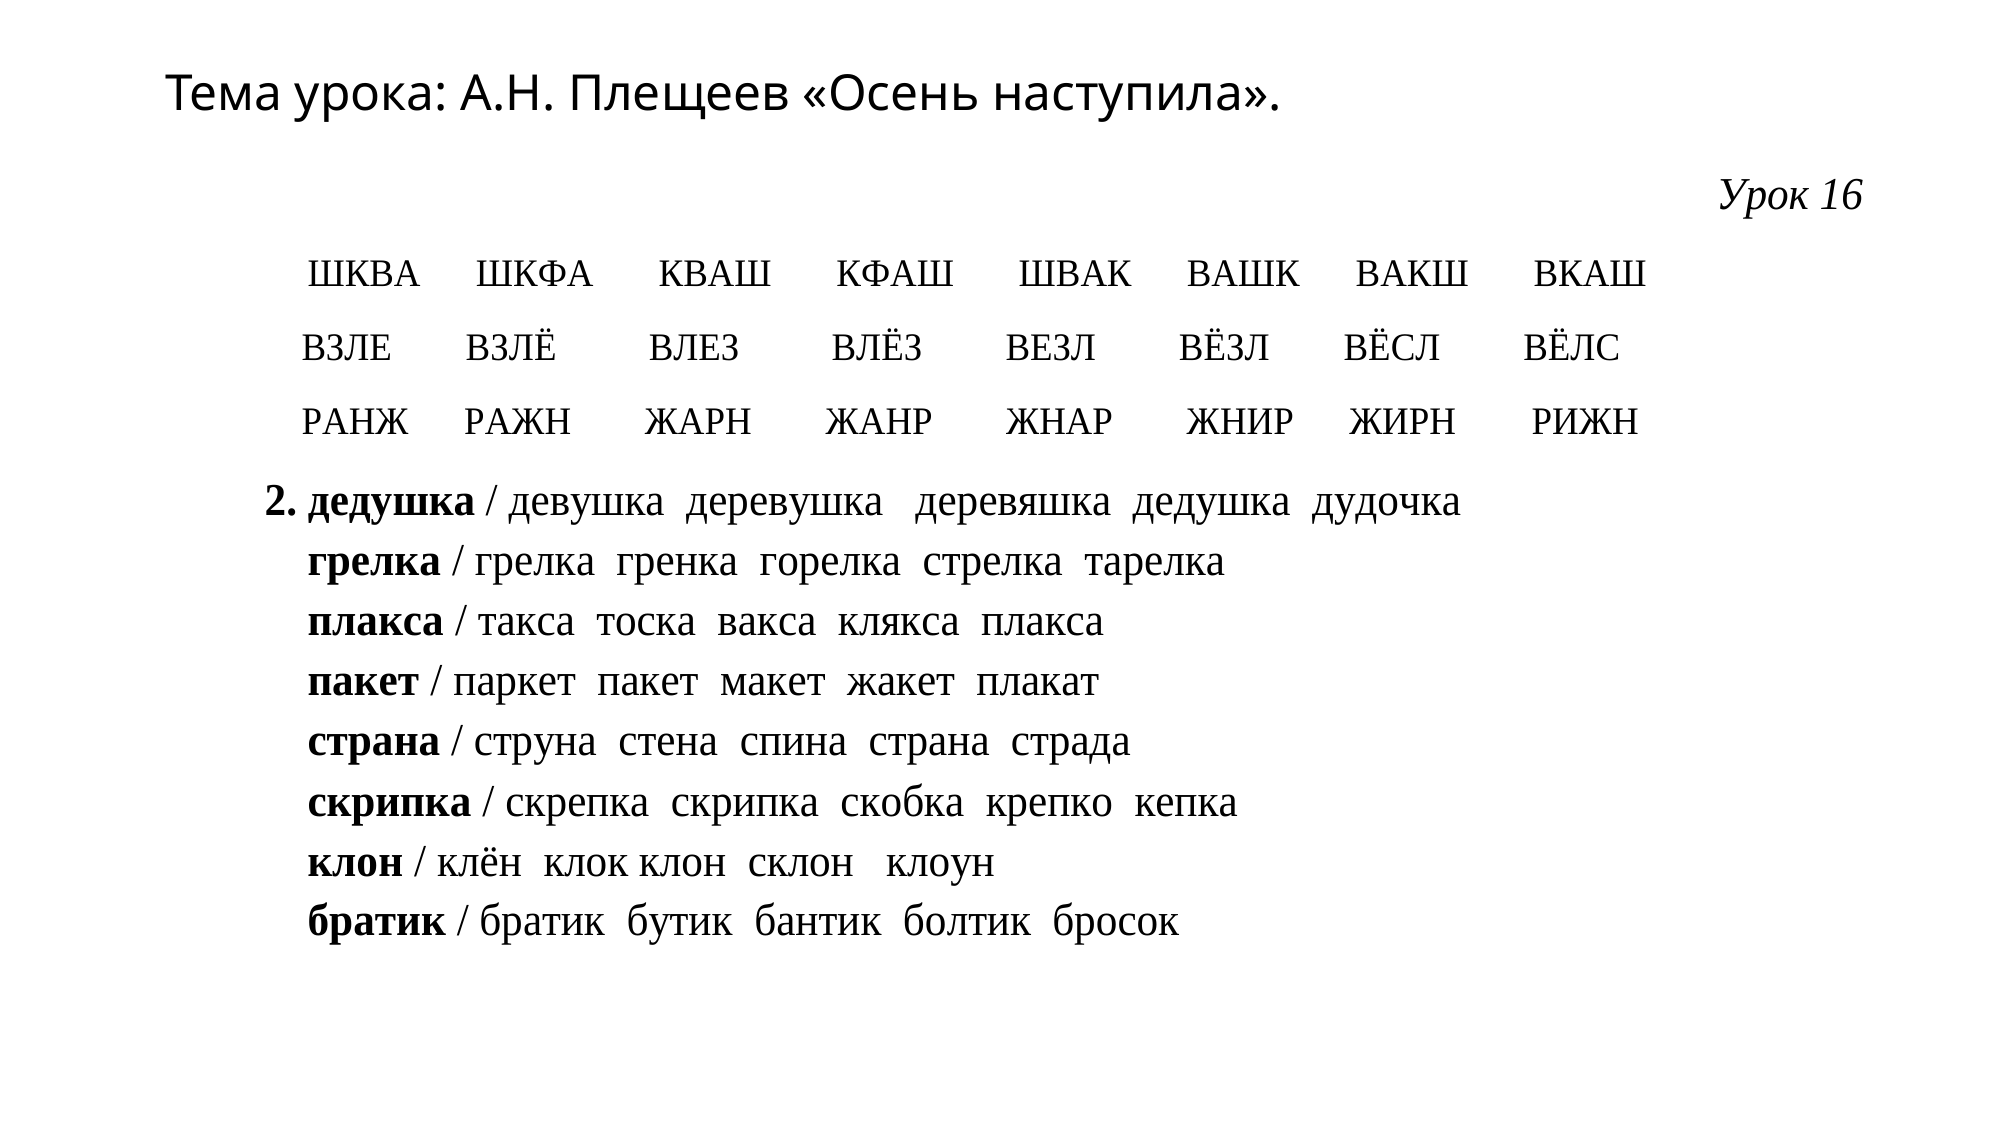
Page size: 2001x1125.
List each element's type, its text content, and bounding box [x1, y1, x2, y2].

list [264, 168, 1863, 979]
title Тема урока: А.Н. Плещеев «Осень наступила». [137, 59, 1863, 130]
